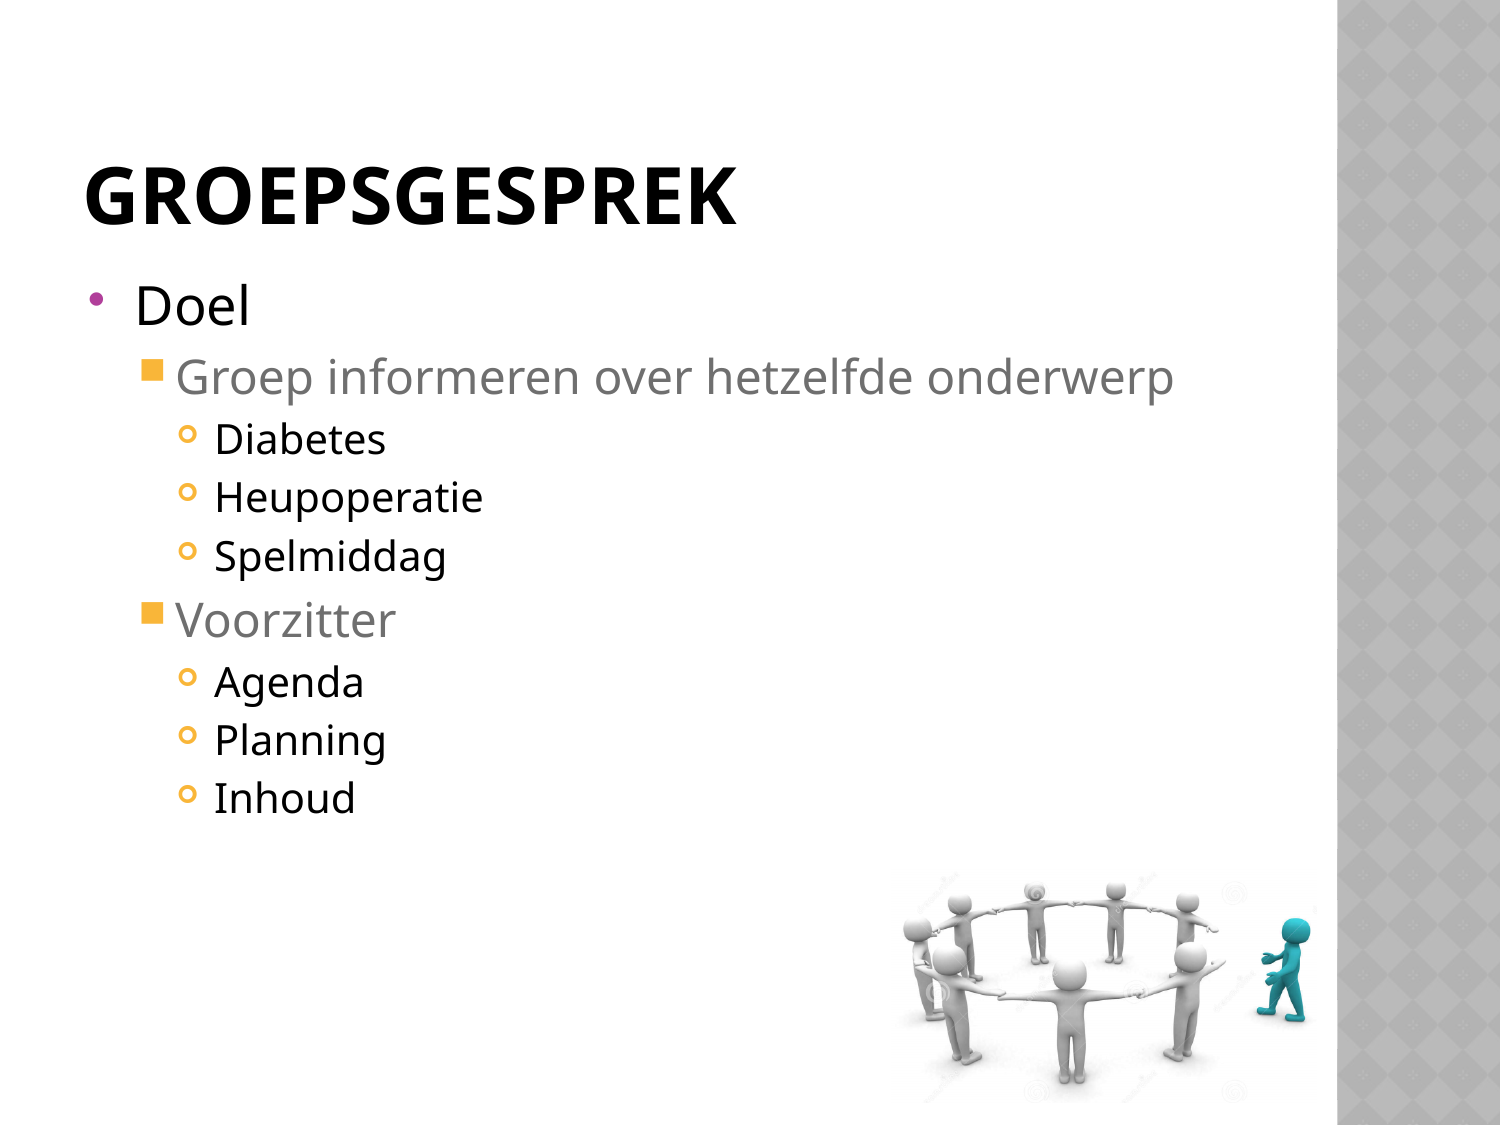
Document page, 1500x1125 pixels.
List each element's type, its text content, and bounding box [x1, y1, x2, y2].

title groepsgesprek [75, 52, 1263, 240]
picture [891, 868, 1317, 1103]
list Doel Groep informeren over hetzelfde onderwerp Diabetes Heupoperatie Spelmiddag Voorzitter Agenda Planning Inhoud [75, 264, 1263, 1059]
